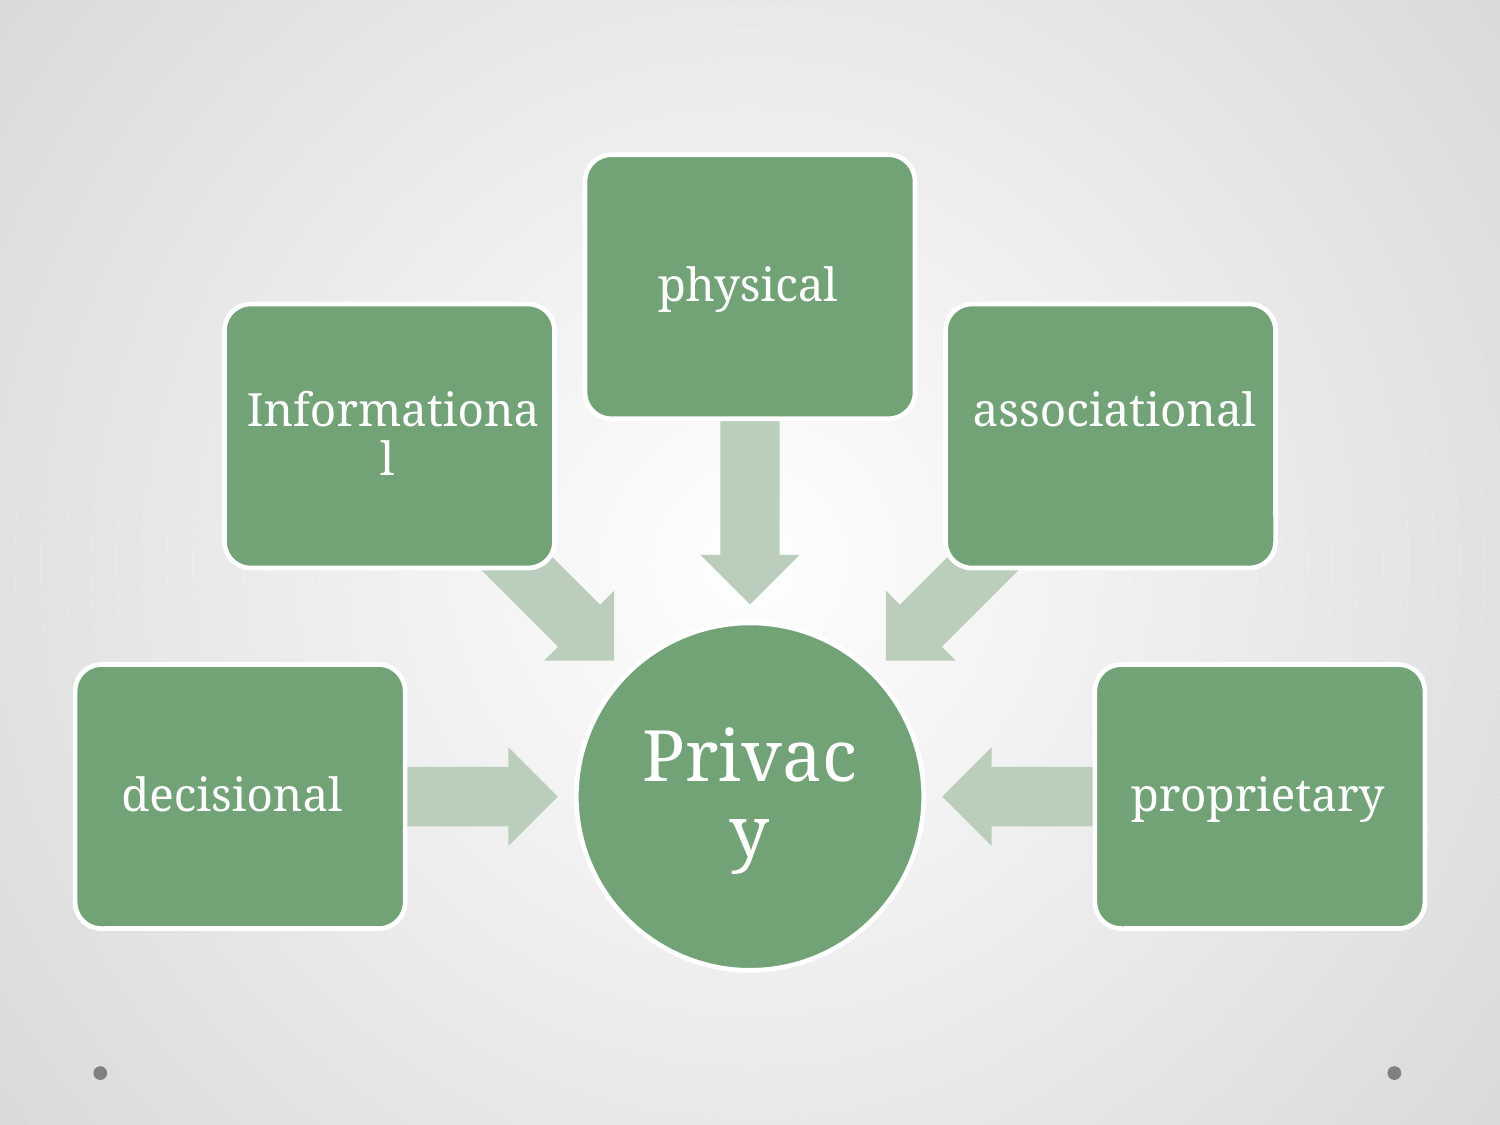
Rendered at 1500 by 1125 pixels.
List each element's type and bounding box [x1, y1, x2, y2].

text_box [74, 62, 1426, 1063]
